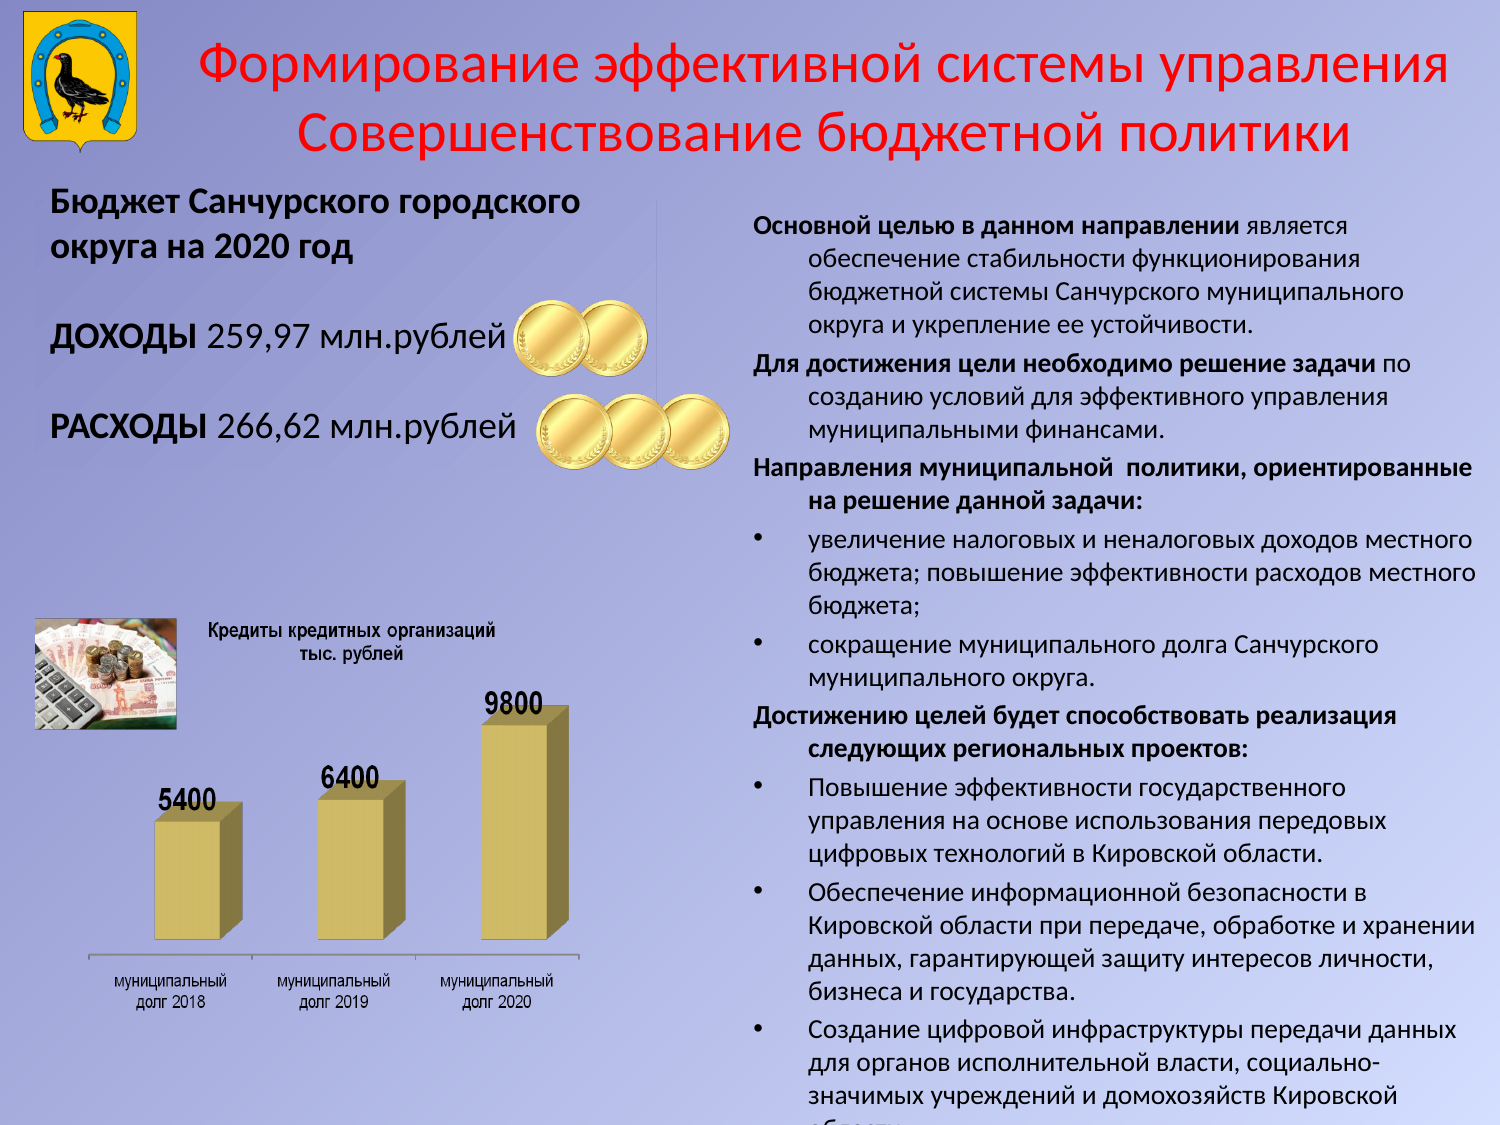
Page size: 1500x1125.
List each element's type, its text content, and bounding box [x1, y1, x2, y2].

title Формирование эффективной системы управления Совершенствование бюджетной политики [150, 0, 1500, 188]
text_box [34, 609, 669, 1020]
text_box Бюджет Санчурского городского округа на 2020 год ДОХОДЫ 259,97 млн.рублей РАСХОДЫ 266,62 млн.рублей [33, 197, 658, 471]
picture [503, 292, 739, 482]
picture [23, 11, 137, 153]
list Основной целью в данном направлении является обеспечение стабильности функционирования бюджетной системы Санчурского муниципального округа и укрепление ее устойчивости. Для достижения цели необходимо решение задачи по созданию условий для эффективного управления муниципальными финансами. Направления муниципальной политики, ориентированные на решение данной задачи: увеличение налоговых и неналоговых доходов местного бюджета; повышение эффективности расходов местного бюджета; сокращение муниципального долга Санчурского муниципального округа. Достижению целей будет способствовать реализация следующих региональных проектов: Повышение эффективности государственного управления на основе использования передовых цифровых технологий в Кировской области. Обеспечение информационной безопасности в Кировской области при передаче, обработке и хранении данных, гарантирующей защиту интересов личности, бизнеса и государства. Создание цифровой инфраструктуры передачи данных для органов исполнительной власти, социально-значимых учреждений и домохозяйств Кировской области. [738, 199, 1500, 1125]
